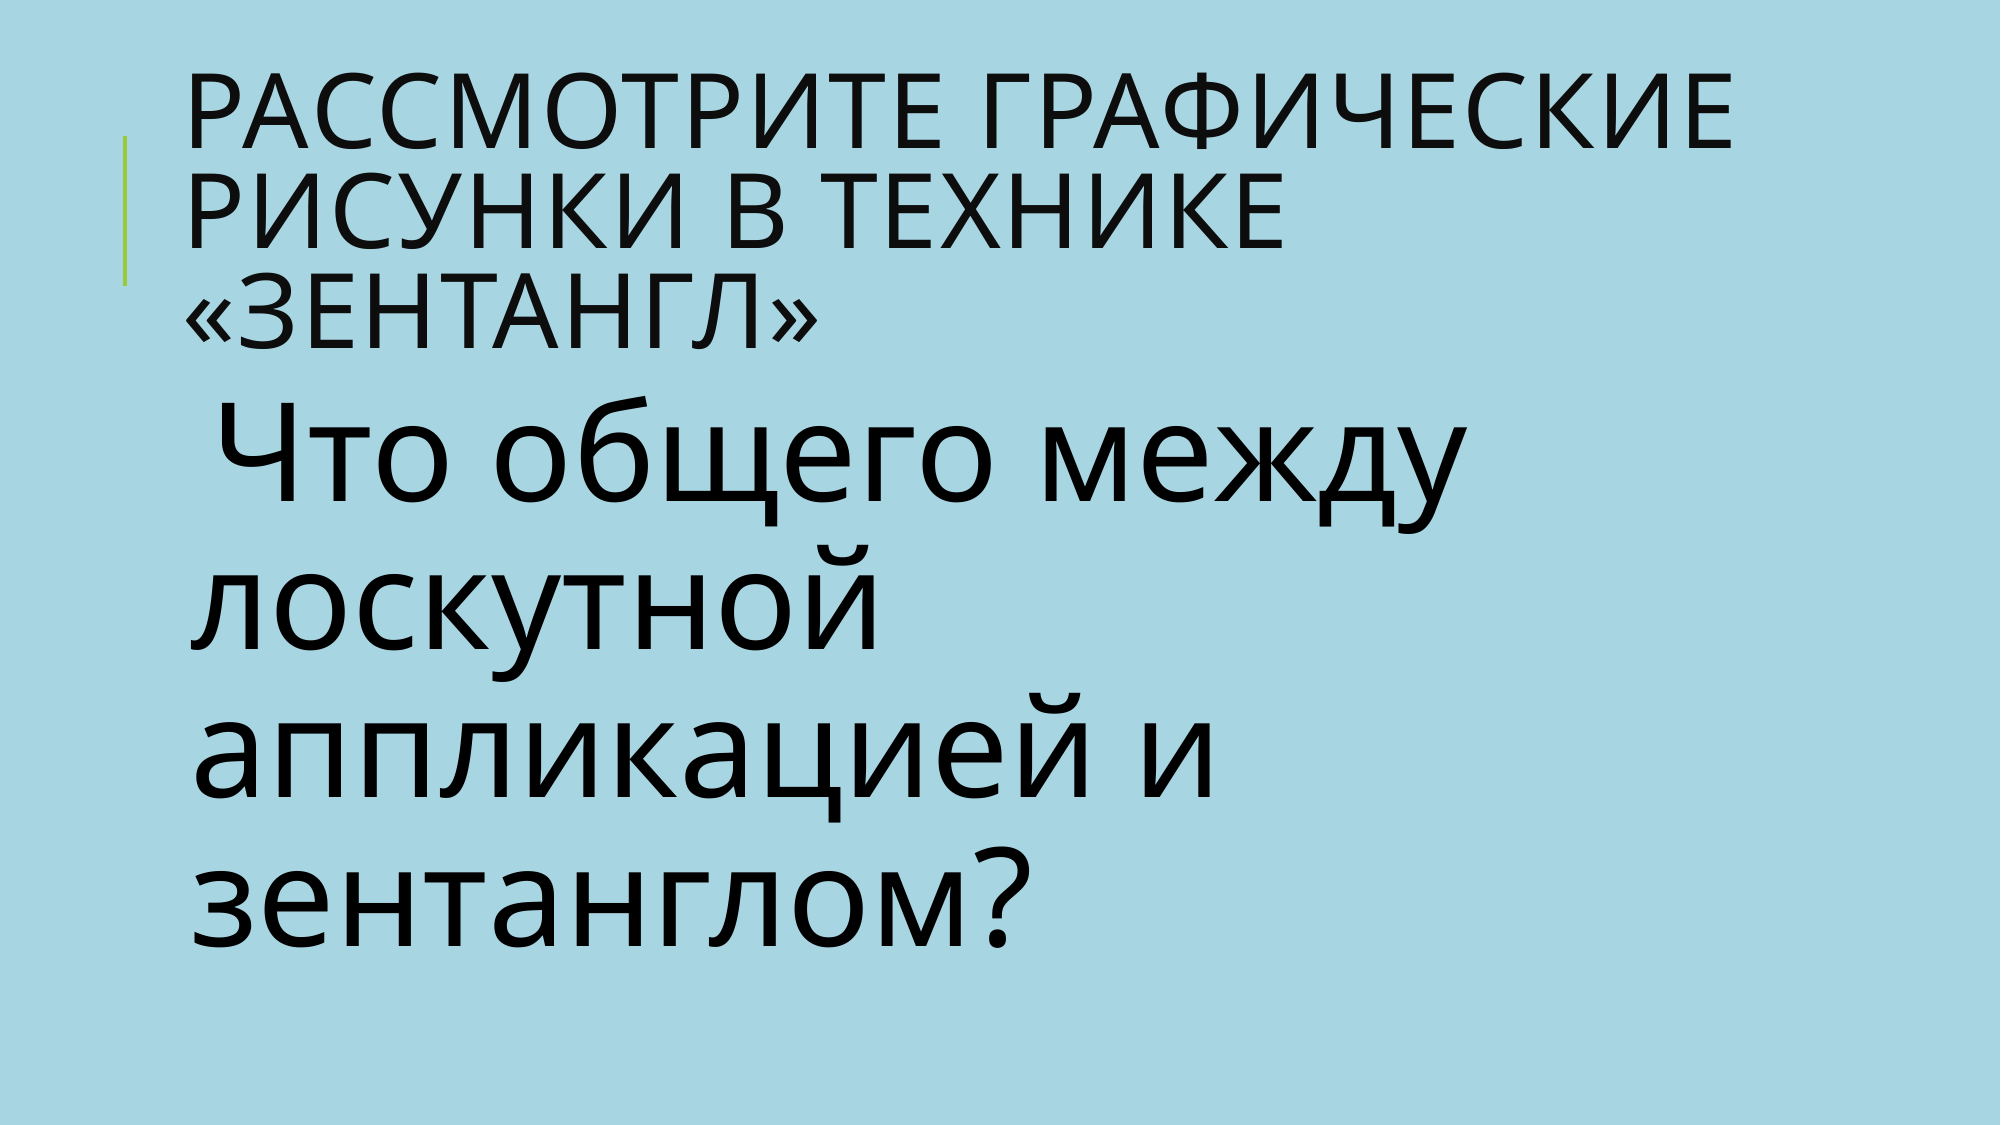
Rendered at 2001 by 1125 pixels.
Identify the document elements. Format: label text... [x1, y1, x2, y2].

list Что общего между лоскутной аппликацией и зентанглом? [168, 375, 1763, 1035]
title Рассмотрите графические рисунки в технике «зентангл» [168, 96, 1763, 342]
